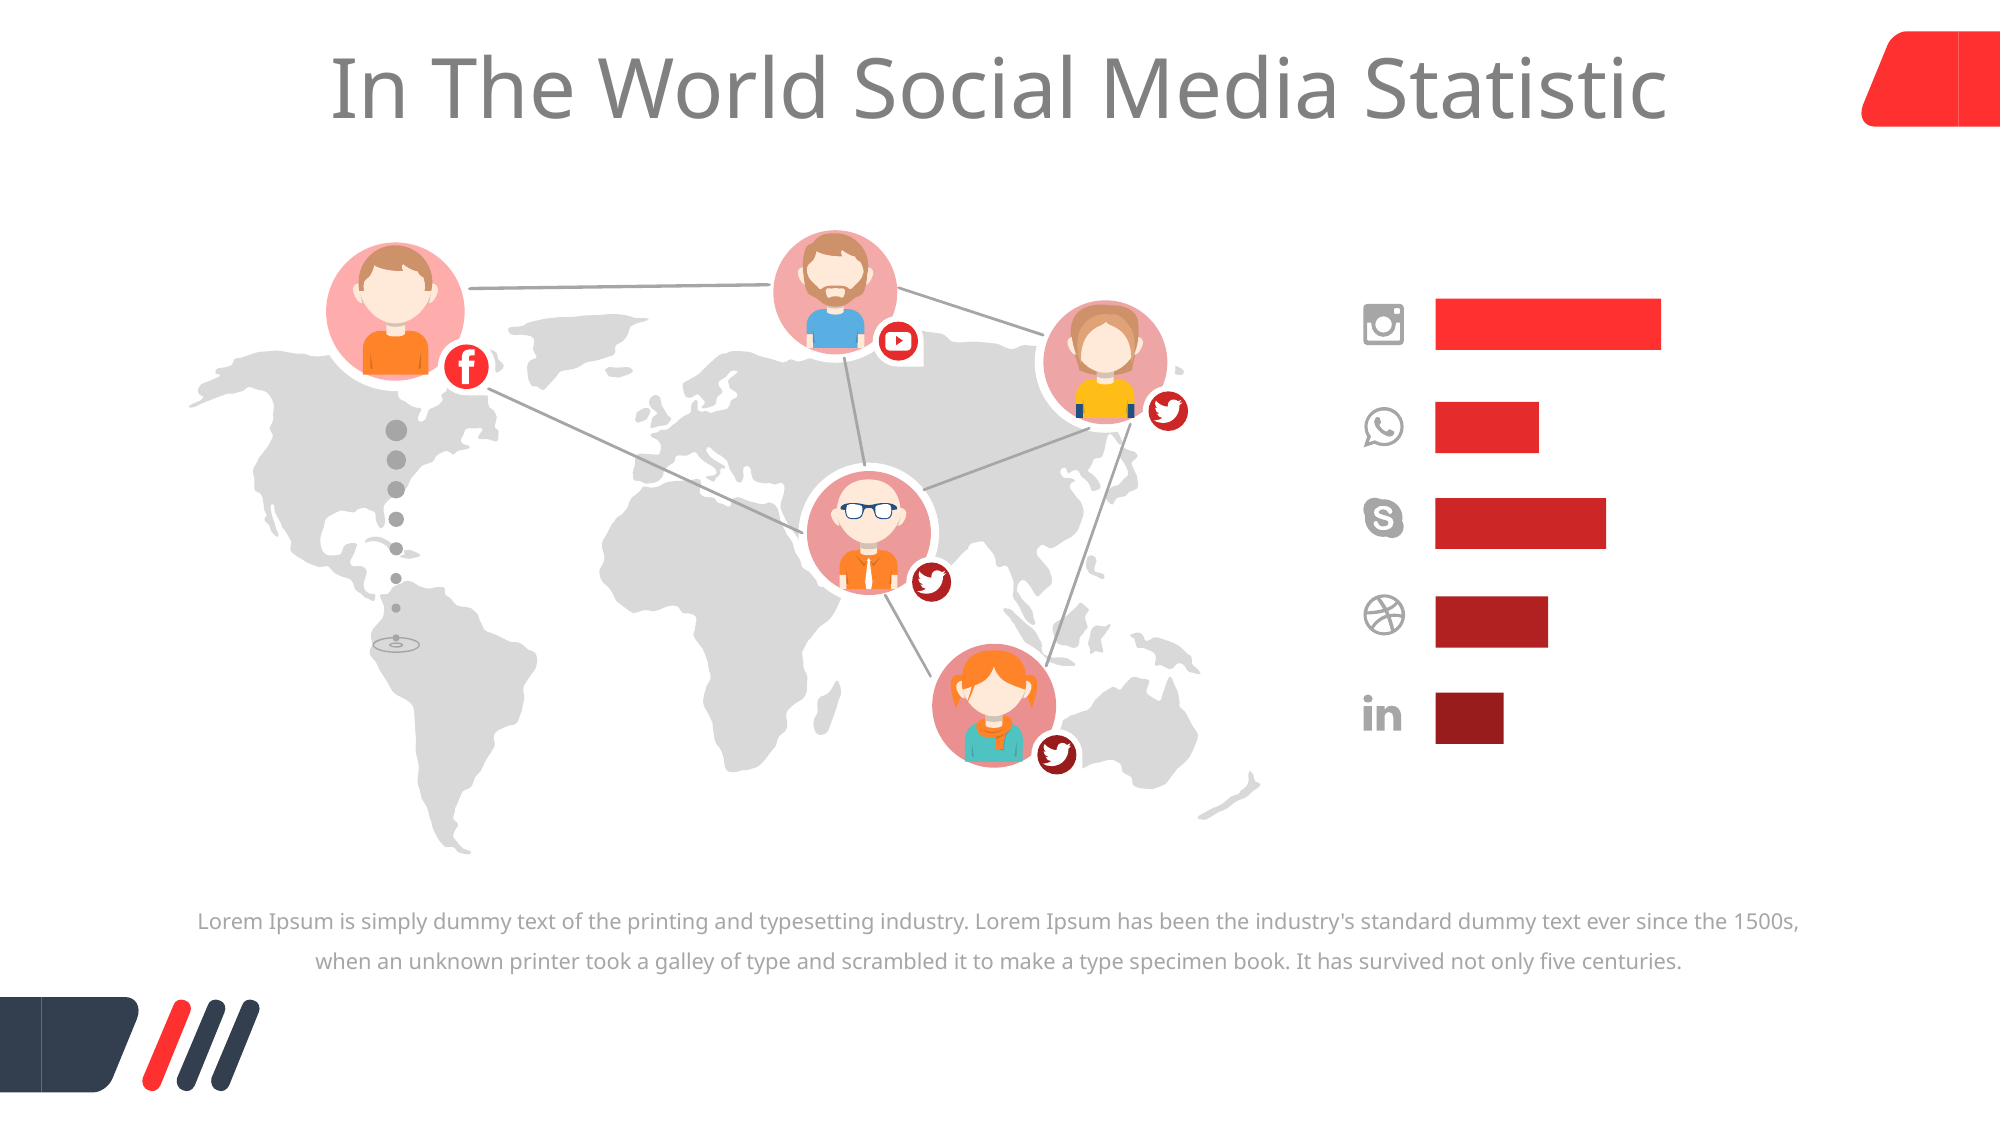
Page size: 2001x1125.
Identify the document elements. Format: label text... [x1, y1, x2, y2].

text_box [1363, 694, 1373, 703]
text_box [1363, 706, 1372, 731]
text_box [1376, 705, 1402, 731]
text_box In The World Social Media Statistic [315, 28, 1685, 143]
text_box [1325, 408, 1771, 635]
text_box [188, 222, 1262, 855]
text_box [1363, 303, 1404, 346]
text_box Lorem Ipsum is simply dummy text of the printing and typesetting industry. Lorem Ipsum has been the industry's standard dummy text ever since the 1500s, when an unknown printer took a galley of type and scrambled it to make a type specimen book. It has survived not only five centuries. [173, 887, 1827, 981]
